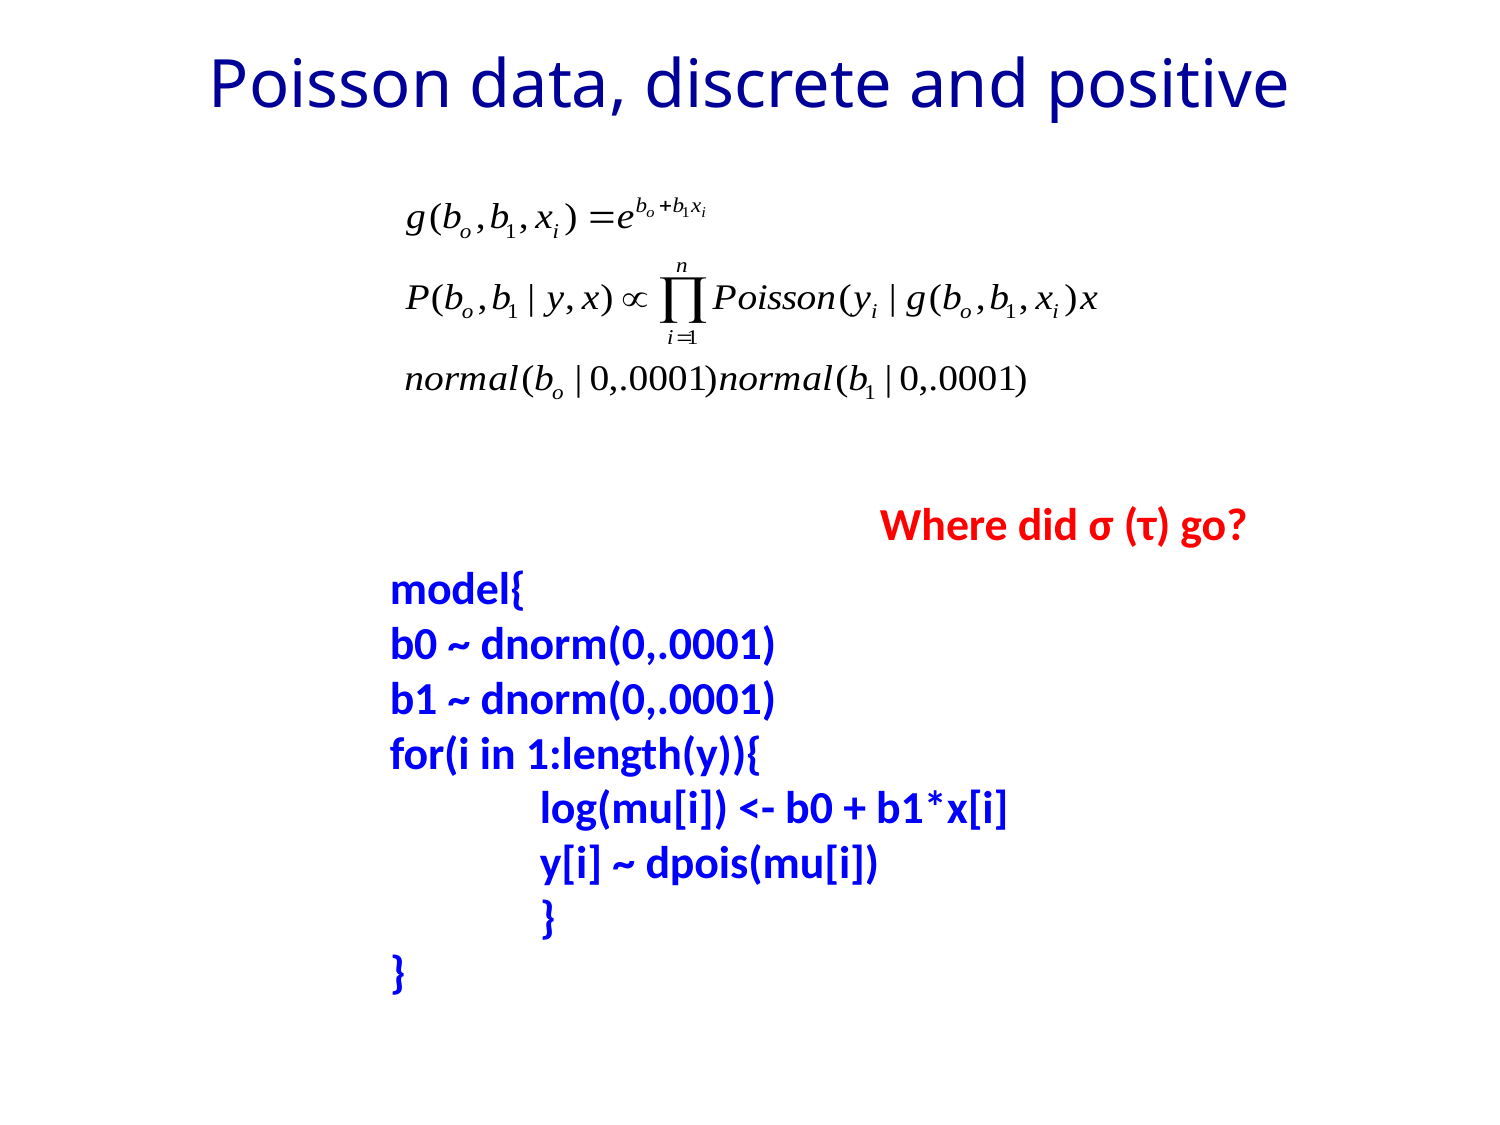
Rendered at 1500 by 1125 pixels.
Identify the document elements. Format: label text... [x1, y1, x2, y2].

text_box model{ b0 ~ dnorm(0,.0001) b1 ~ dnorm(0,.0001) for(i in 1:length(y)){ log(mu[i]) <- b0 + b1*x[i] y[i] ~ dpois(mu[i]) } } [374, 550, 1125, 1061]
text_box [398, 189, 1107, 461]
title Poisson data, discrete and positive [75, 0, 1425, 175]
text_box Where did σ (τ) go? [865, 487, 1263, 558]
